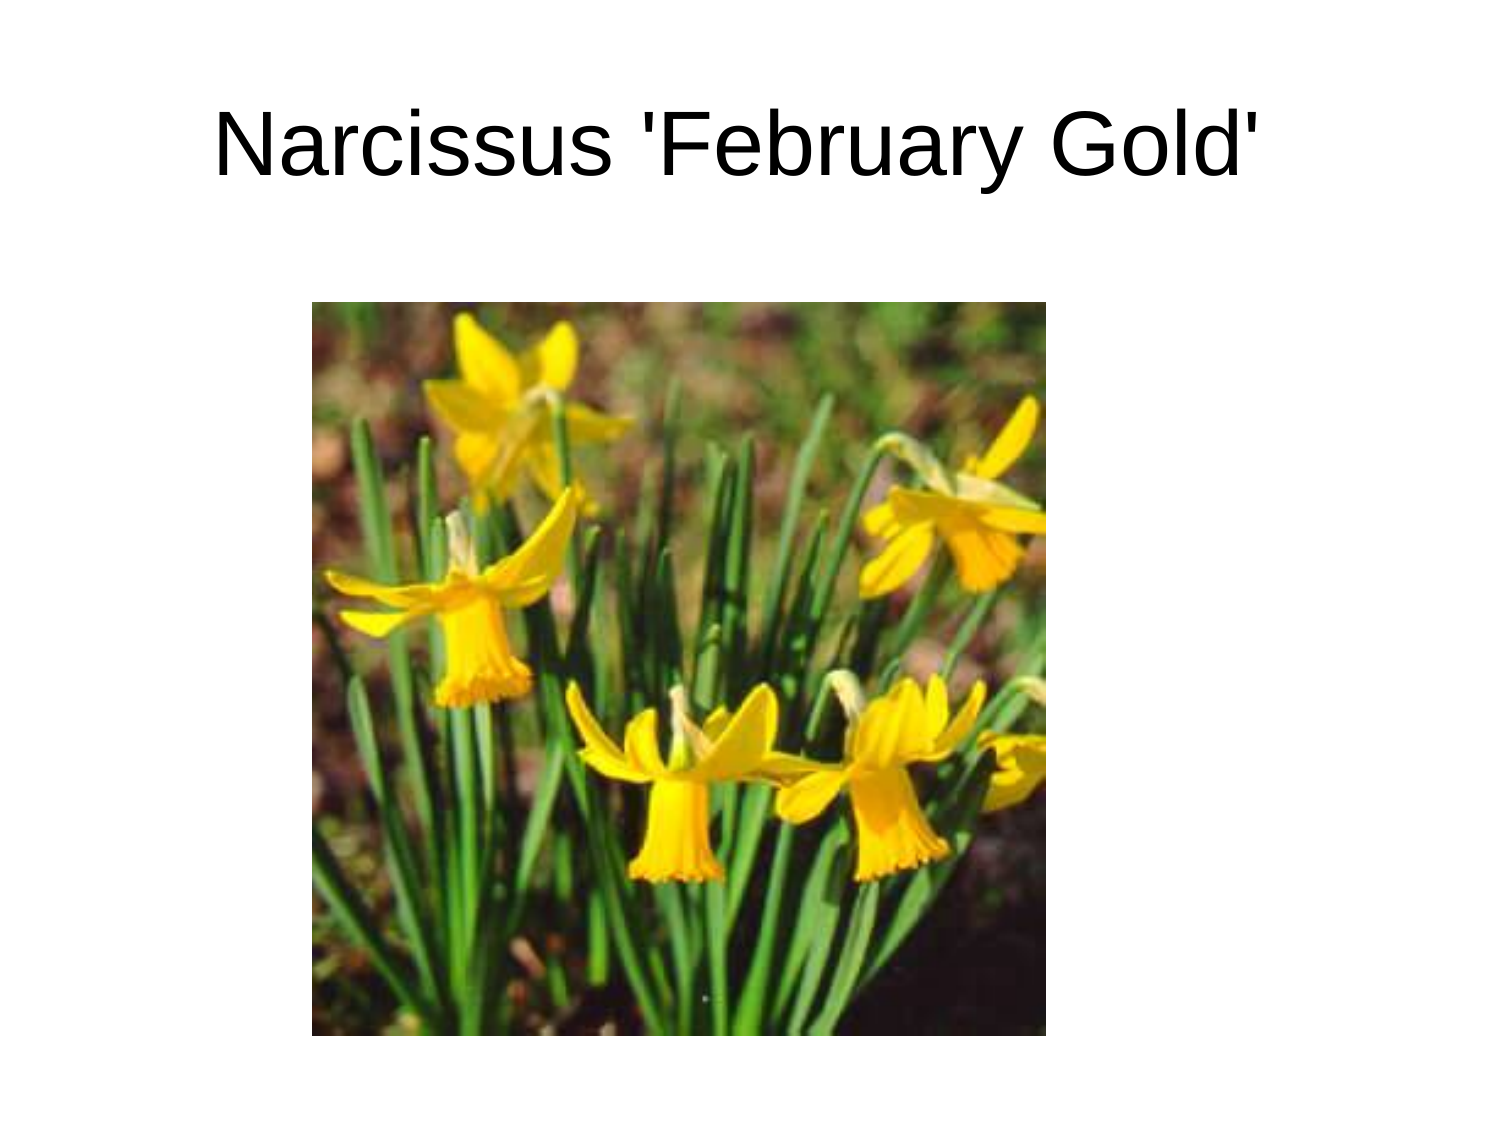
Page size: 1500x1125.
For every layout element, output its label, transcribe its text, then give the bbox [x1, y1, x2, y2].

picture [312, 302, 1046, 1036]
title Narcissus 'February Gold' [75, 45, 1425, 233]
